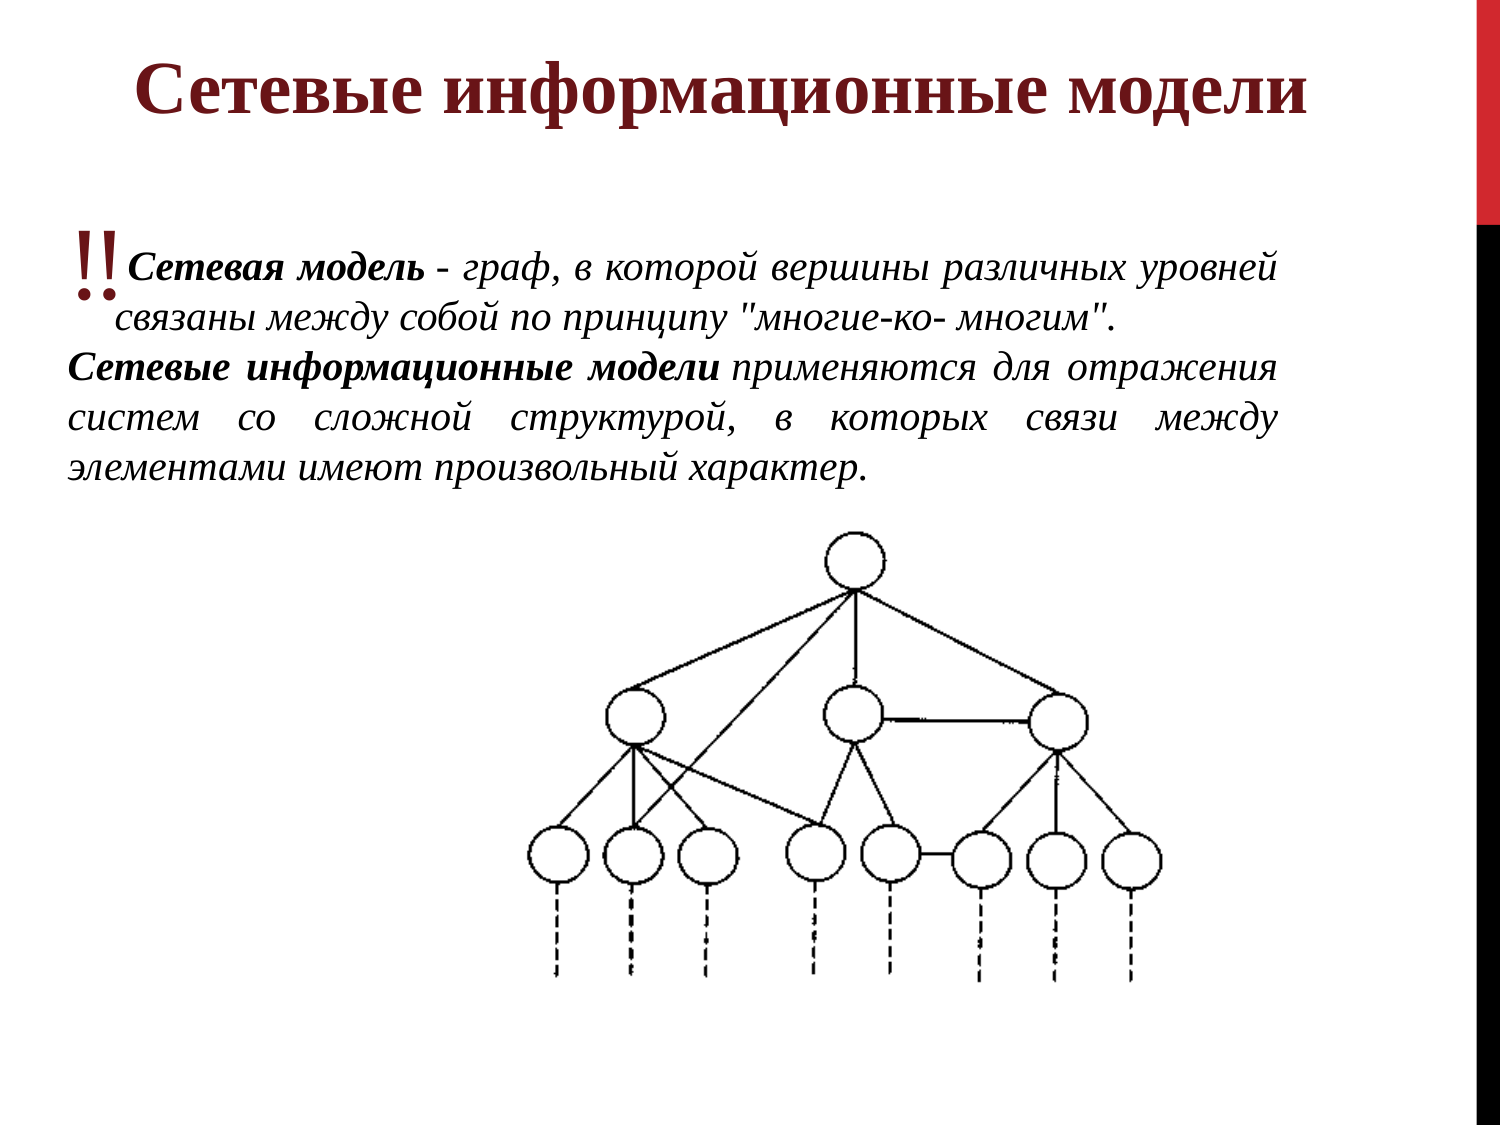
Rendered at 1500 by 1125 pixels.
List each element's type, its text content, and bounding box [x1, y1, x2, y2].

text_box Сетевая модель - граф, в которой вершины различных уровней связаны между собой по принципу "многие-ко- многим". Сетевые информационные модели применяются для отражения систем со сложной структурой, в которых связи между элементами имеют произвольный характер. [53, 231, 1294, 497]
text_box Сетевые информационные модели [118, 30, 1325, 136]
picture [381, 498, 1294, 999]
